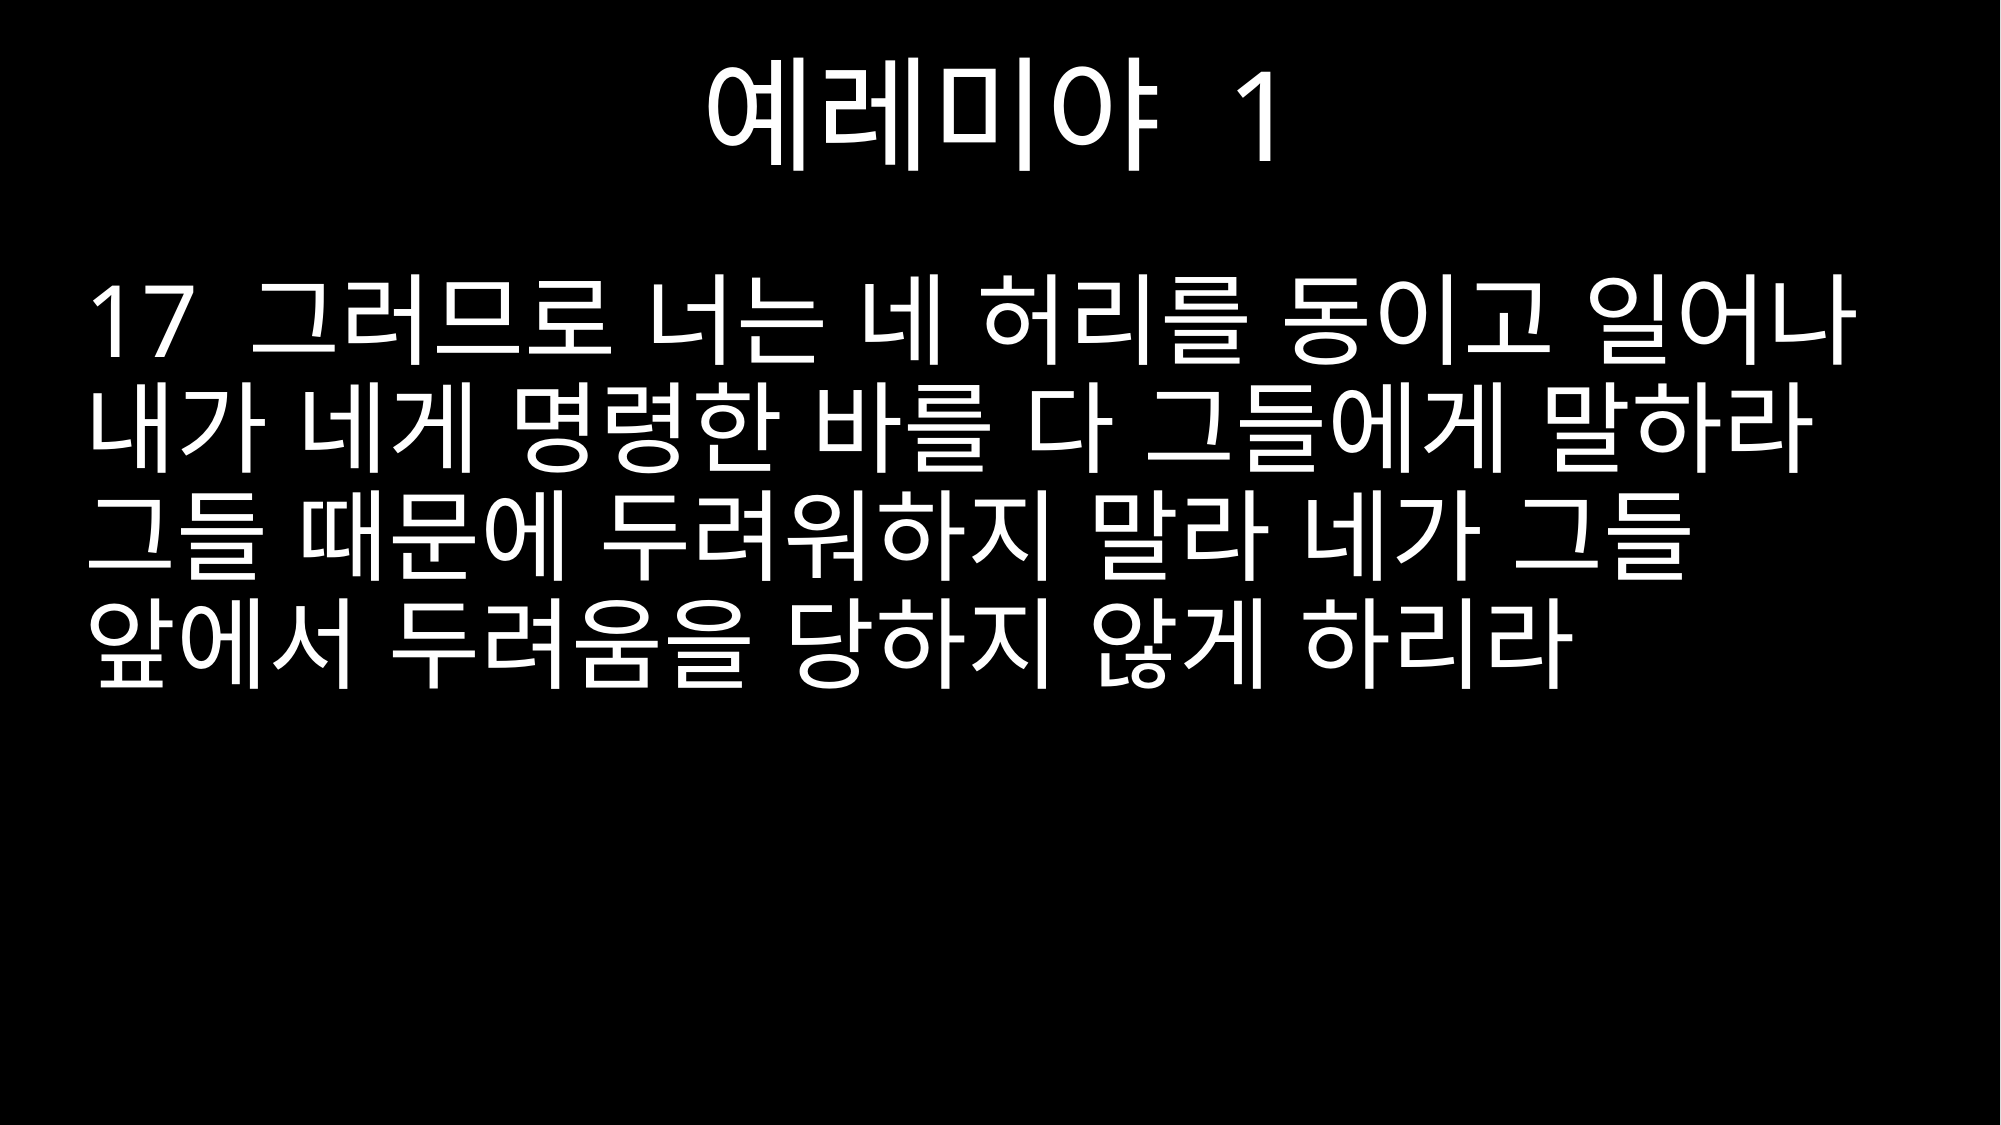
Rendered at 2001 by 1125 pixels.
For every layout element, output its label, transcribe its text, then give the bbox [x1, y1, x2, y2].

list 17 그러므로 너는 네 허리를 동이고 일어나 내가 네게 명령한 바를 다 그들에게 말하라 그들 때문에 두려워하지 말라 네가 그들 앞에서 두려움을 당하지 않게 하리라 [69, 263, 1953, 423]
footer 예레미야 1 [0, 32, 2000, 192]
picture [0, 0, 2001, 1125]
